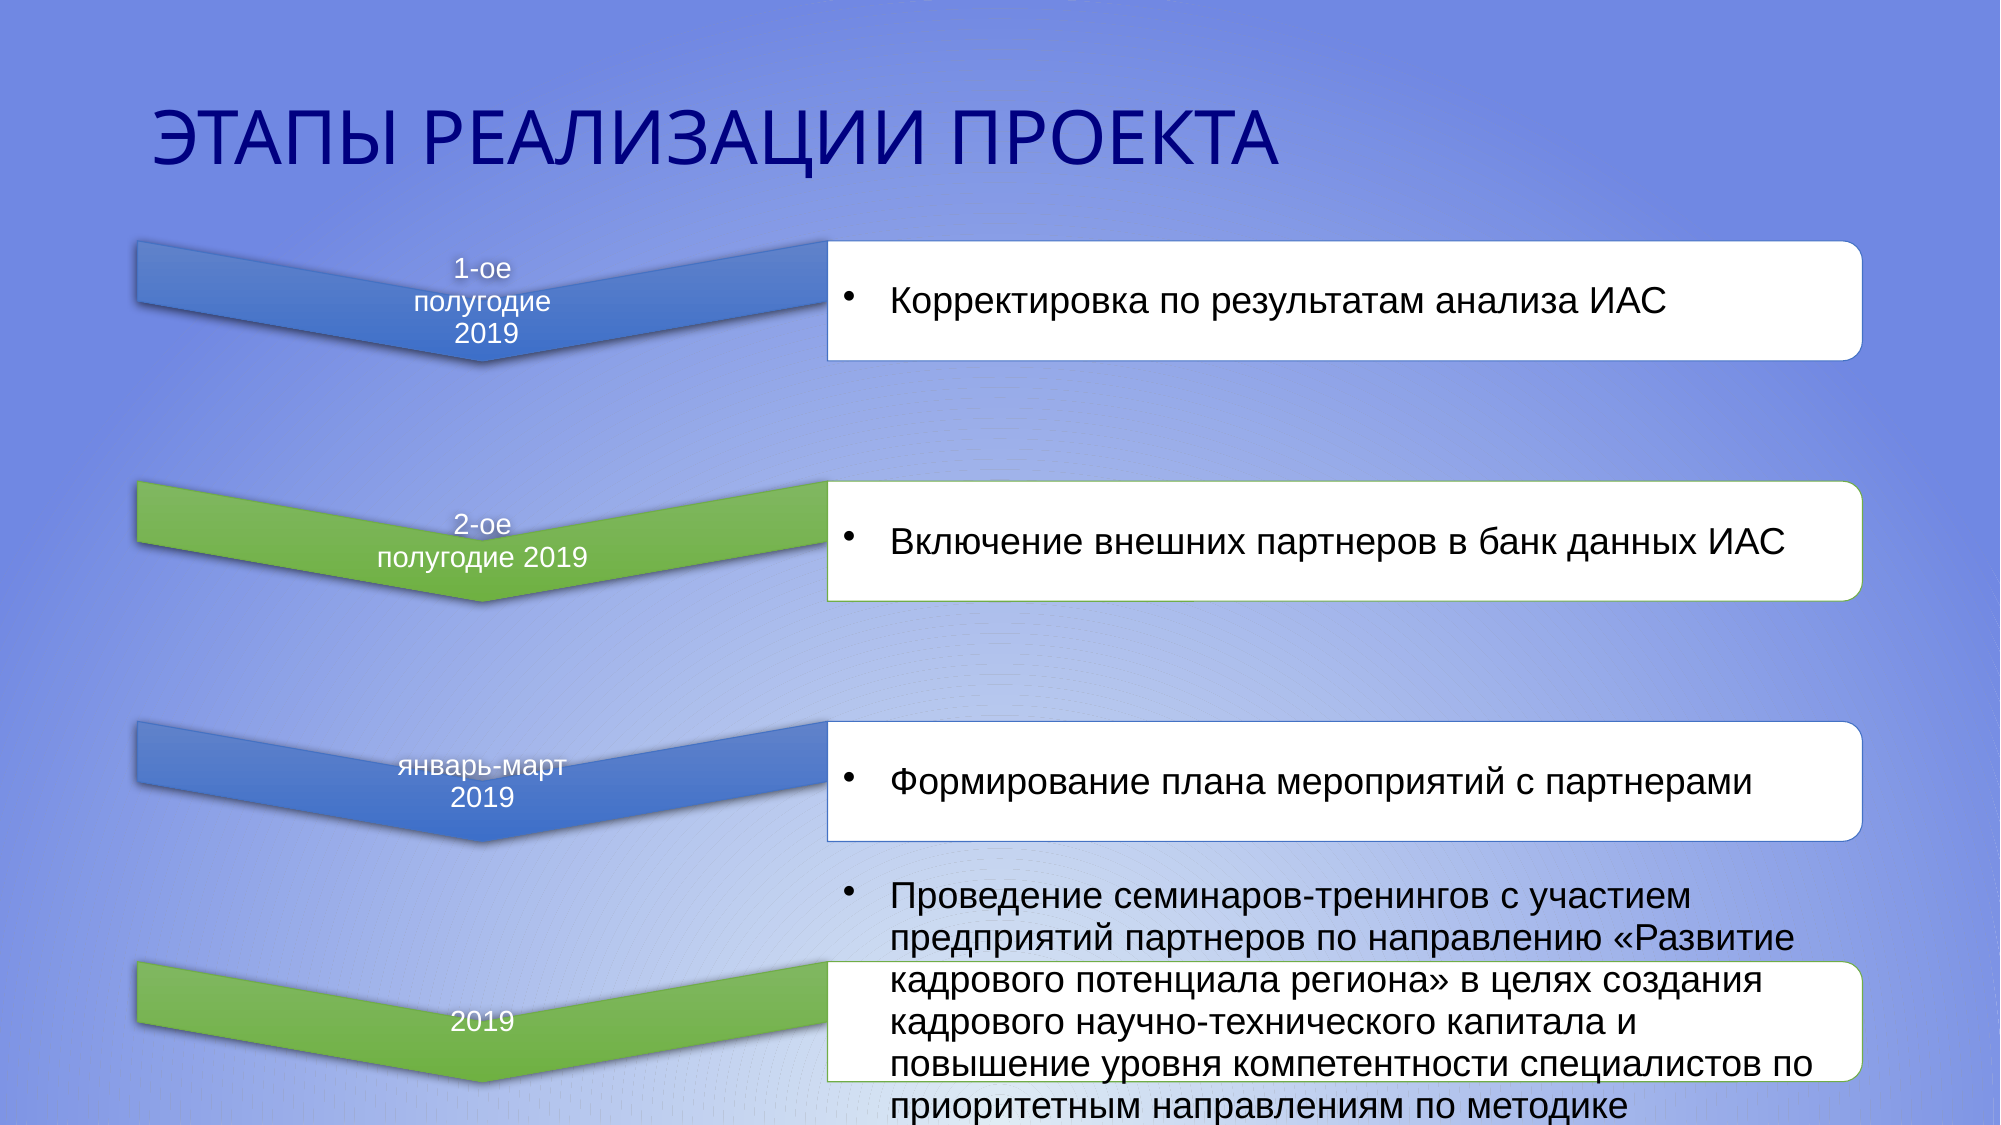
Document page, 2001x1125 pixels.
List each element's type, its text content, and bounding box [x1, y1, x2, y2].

title Этапы реализации ПРОЕКТА [137, 59, 1863, 221]
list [137, 240, 1863, 1082]
